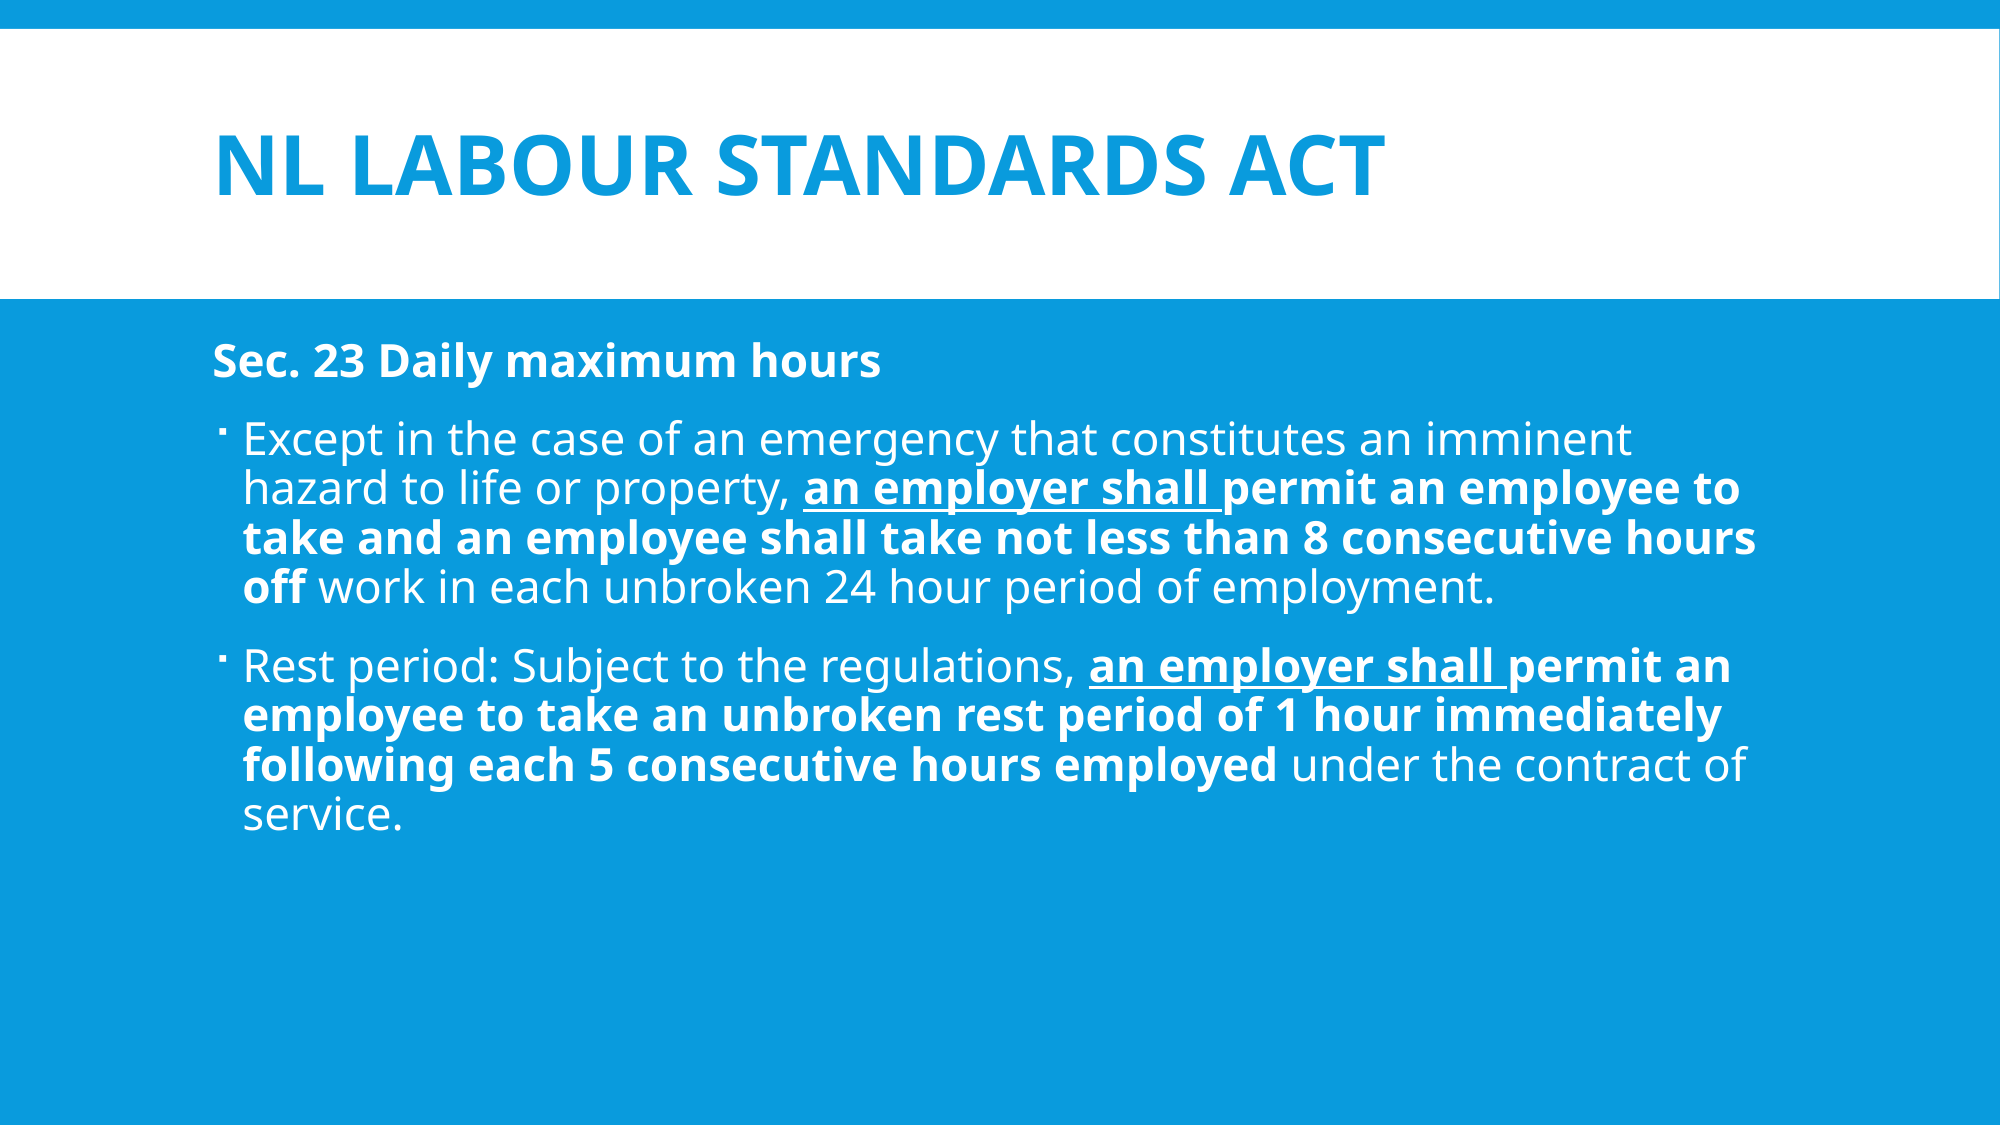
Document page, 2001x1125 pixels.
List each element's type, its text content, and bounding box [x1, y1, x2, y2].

list Sec. 23 Daily maximum hours Except in the case of an emergency that constitutes an imminent hazard to life or property, an employer shall permit an employee to take and an employee shall take not less than 8 consecutive hours off work in each unbroken 24 hour period of employment. Rest period: Subject to the regulations, an employer shall permit an employee to take an unbroken rest period of 1 hour immediately following each 5 consecutive hours employed under the contract of service. [197, 329, 1803, 1020]
title NL Labour Standards Act [197, 46, 1803, 295]
